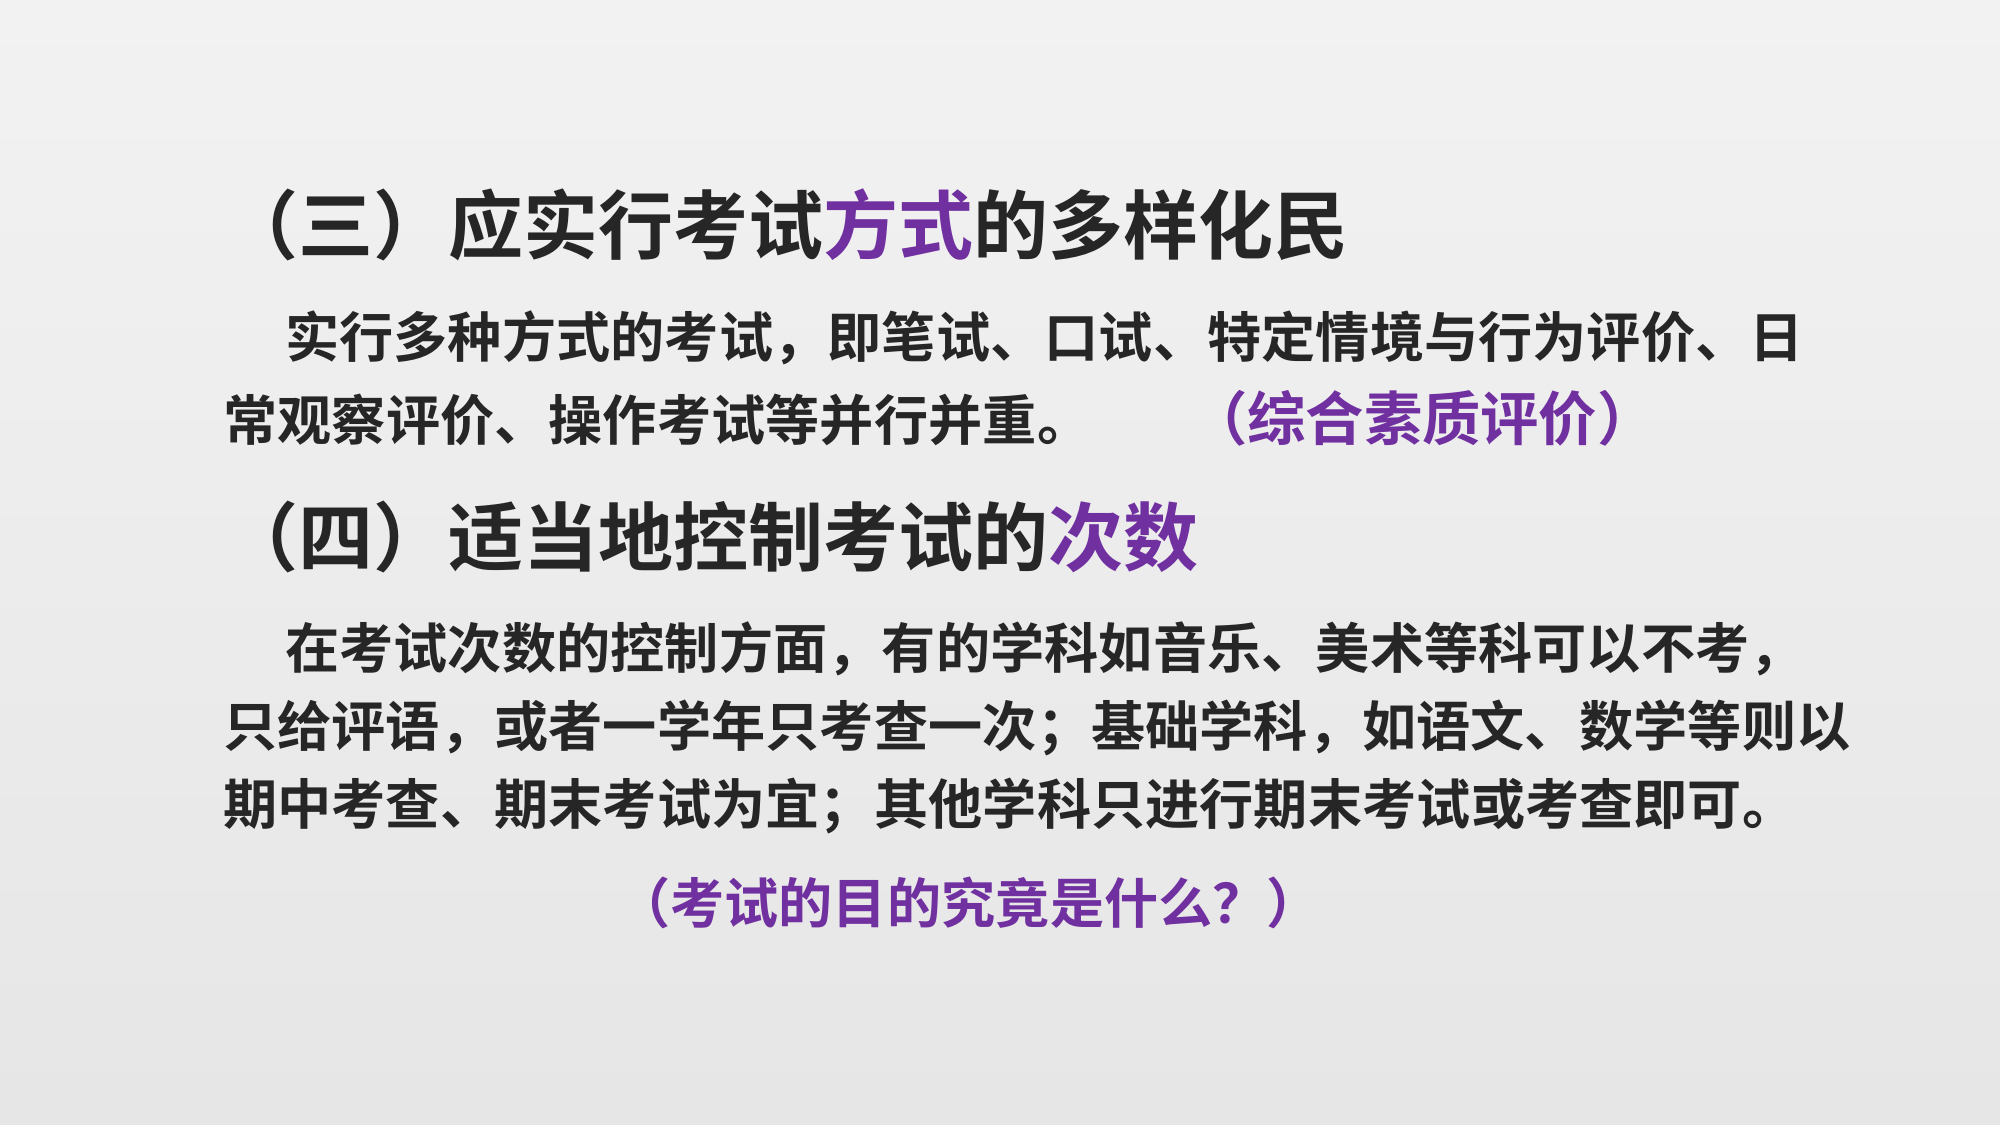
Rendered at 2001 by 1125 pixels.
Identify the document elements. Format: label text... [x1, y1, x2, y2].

list （三）应实行考试方式的多样化民 实行多种方式的考试，即笔试、口试、特定情境与行为评价、日常观察评价、操作考试等并行并重。 （综合素质评价） （四）适当地控制考试的次数 在考试次数的控制方面，有的学科如音乐、美术等科可以不考，只给评语，或者一学年只考查一次；基础学科，如语文、数学等则以期中考查、期末考试为宜；其他学科只进行期末考试或考查即可。 （考试的目的究竟是什么？） [203, 151, 1875, 1105]
